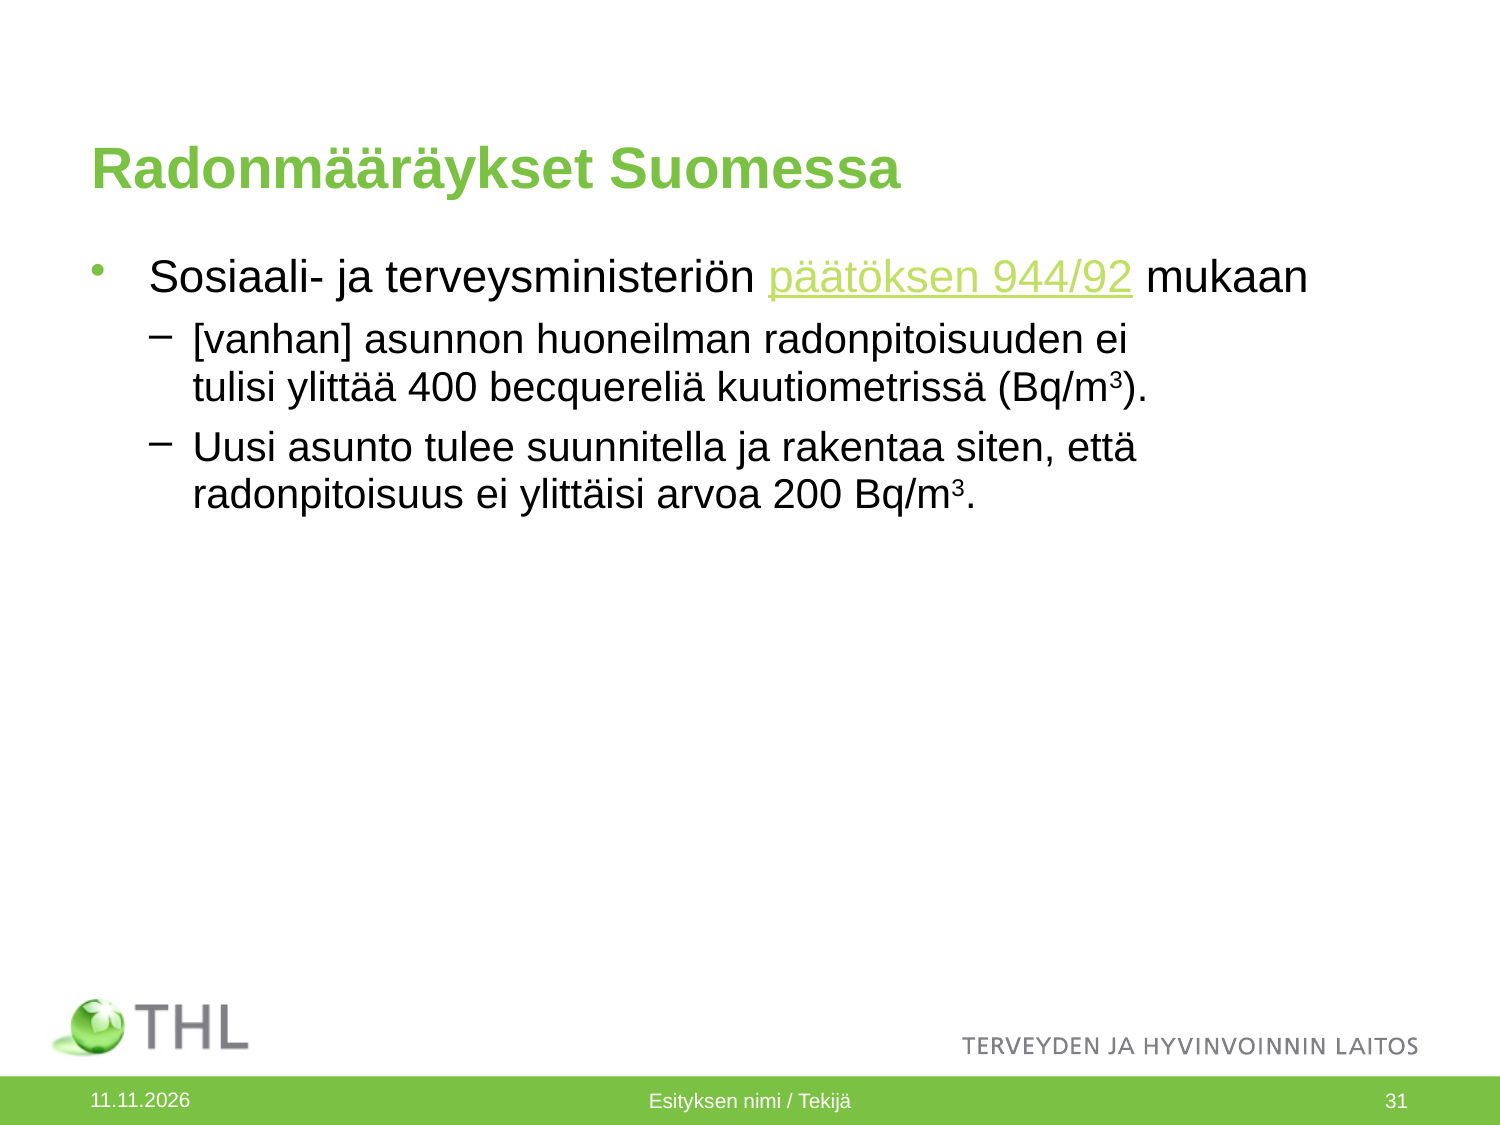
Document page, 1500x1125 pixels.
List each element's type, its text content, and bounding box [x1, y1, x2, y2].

slide_number 31 [1245, 1082, 1424, 1118]
title Radonmääräykset Suomessa [76, 42, 1424, 209]
picture [24, 983, 275, 1067]
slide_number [74, 1080, 255, 1118]
footer Esityksen nimi / Tekijä [253, 1082, 1245, 1118]
list Sosiaali- ja terveysministeriön päätöksen 944/92 mukaan [vanhan] asunnon huoneilman radonpitoisuuden ei tulisi ylittää 400 becquereliä kuutiometrissä (Bq/m3). Uusi asunto tulee suunnitella ja rakentaa siten, että radonpitoisuus ei ylittäisi arvoa 200 Bq/m3. [74, 243, 1424, 965]
